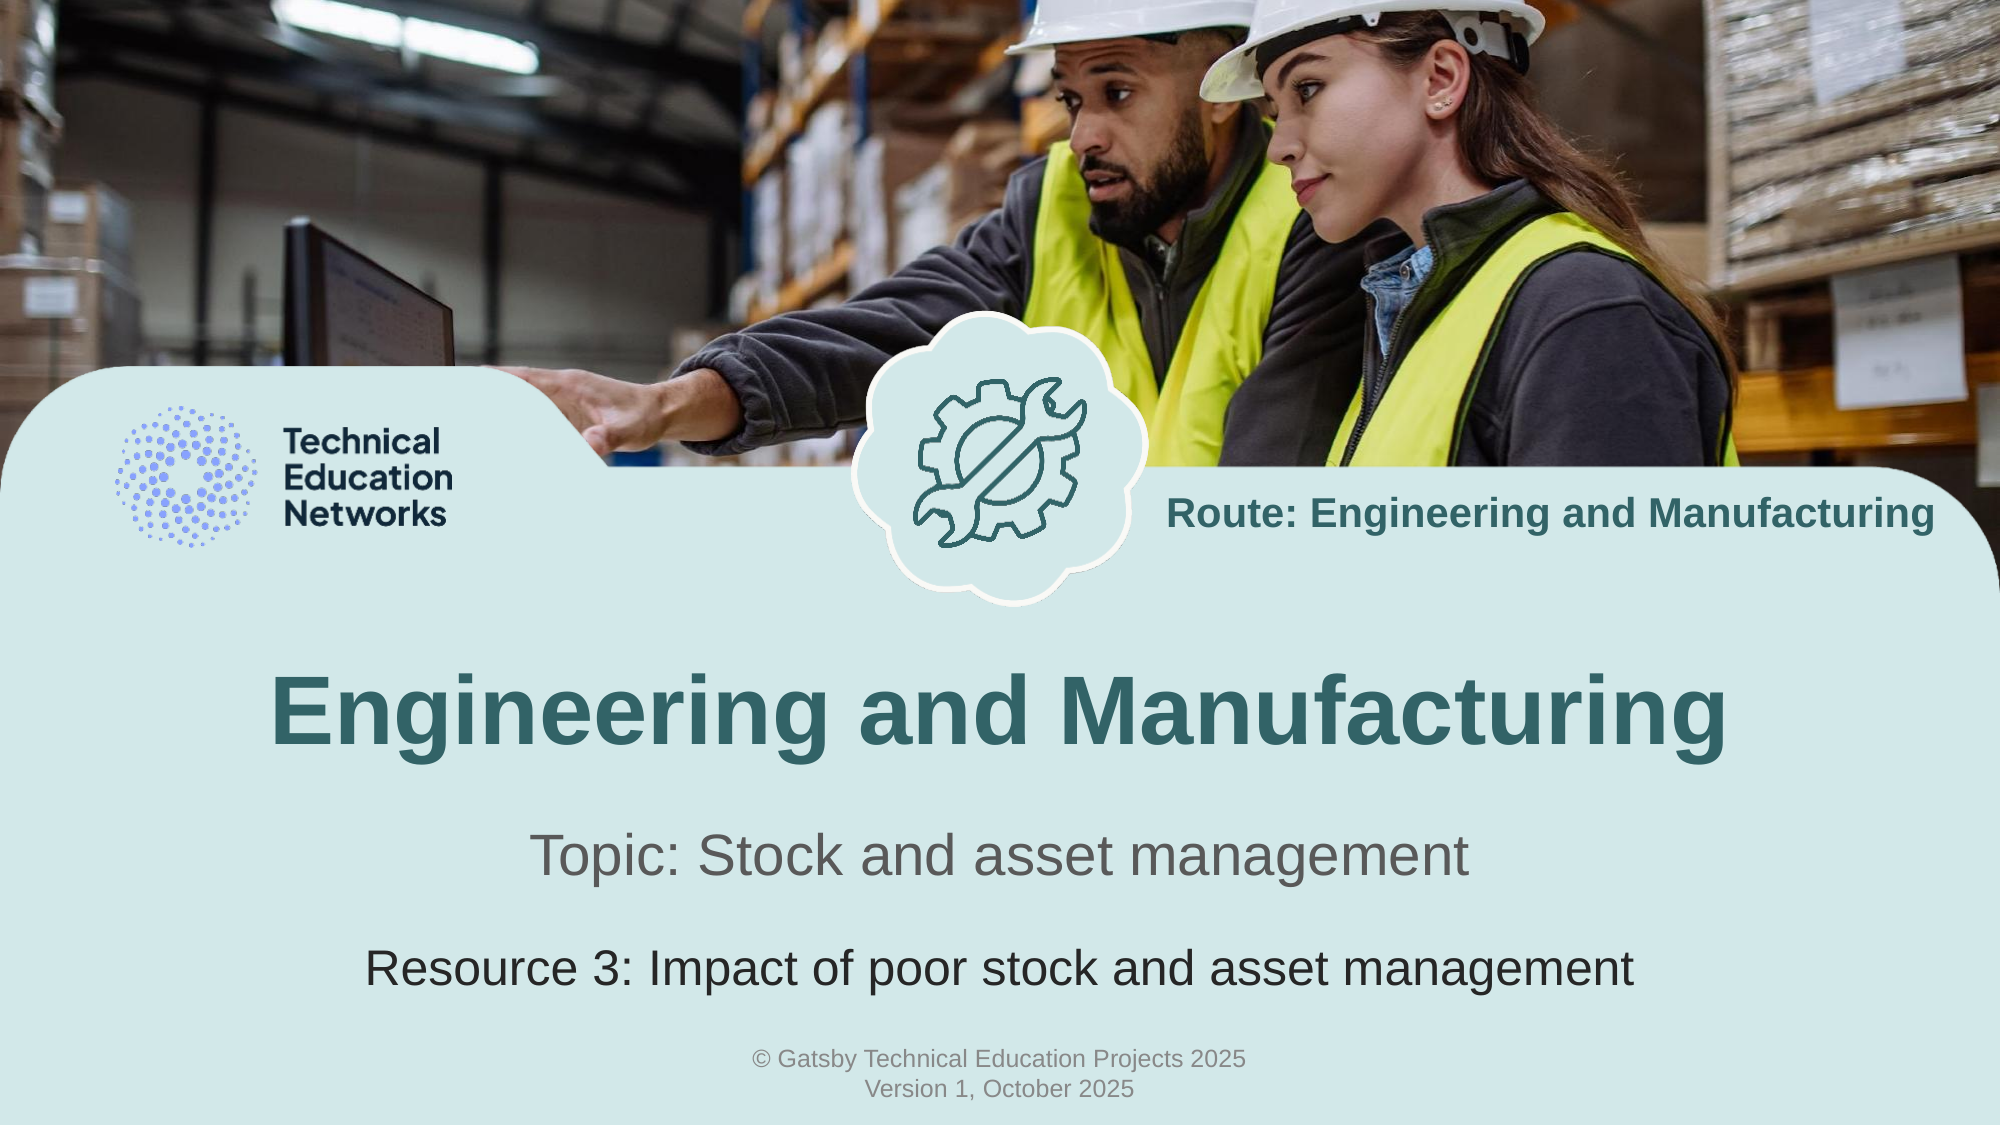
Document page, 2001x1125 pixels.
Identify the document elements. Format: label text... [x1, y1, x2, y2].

list Route: Engineering and Manufacturing [1028, 474, 1951, 563]
title Engineering and Manufacturing [249, 629, 1750, 773]
subtitle Topic: Stock and asset management [249, 804, 1750, 900]
list Resource 3: Impact of poor stock and asset management [249, 922, 1750, 998]
picture [0, 0, 2000, 1125]
